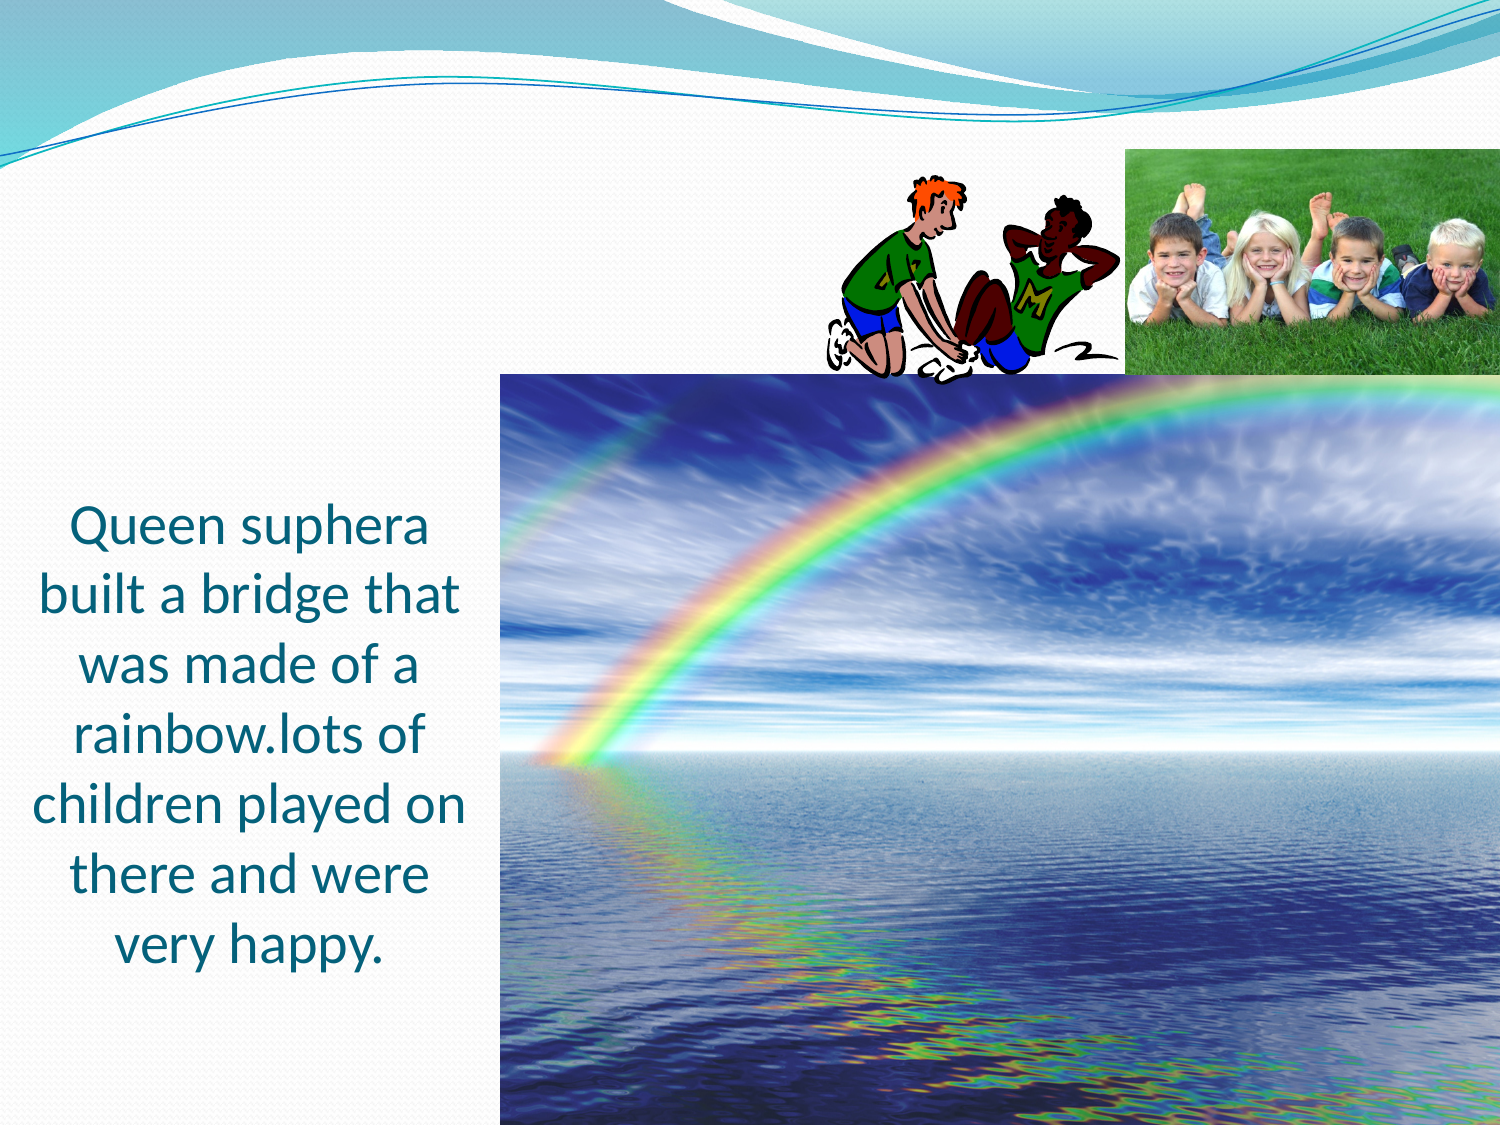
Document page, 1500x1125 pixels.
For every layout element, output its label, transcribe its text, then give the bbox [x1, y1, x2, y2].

picture [499, 149, 1500, 1125]
title Queen suphera built a bridge that was made of a rainbow.lots of children played on there and were very happy. [24, 399, 475, 975]
